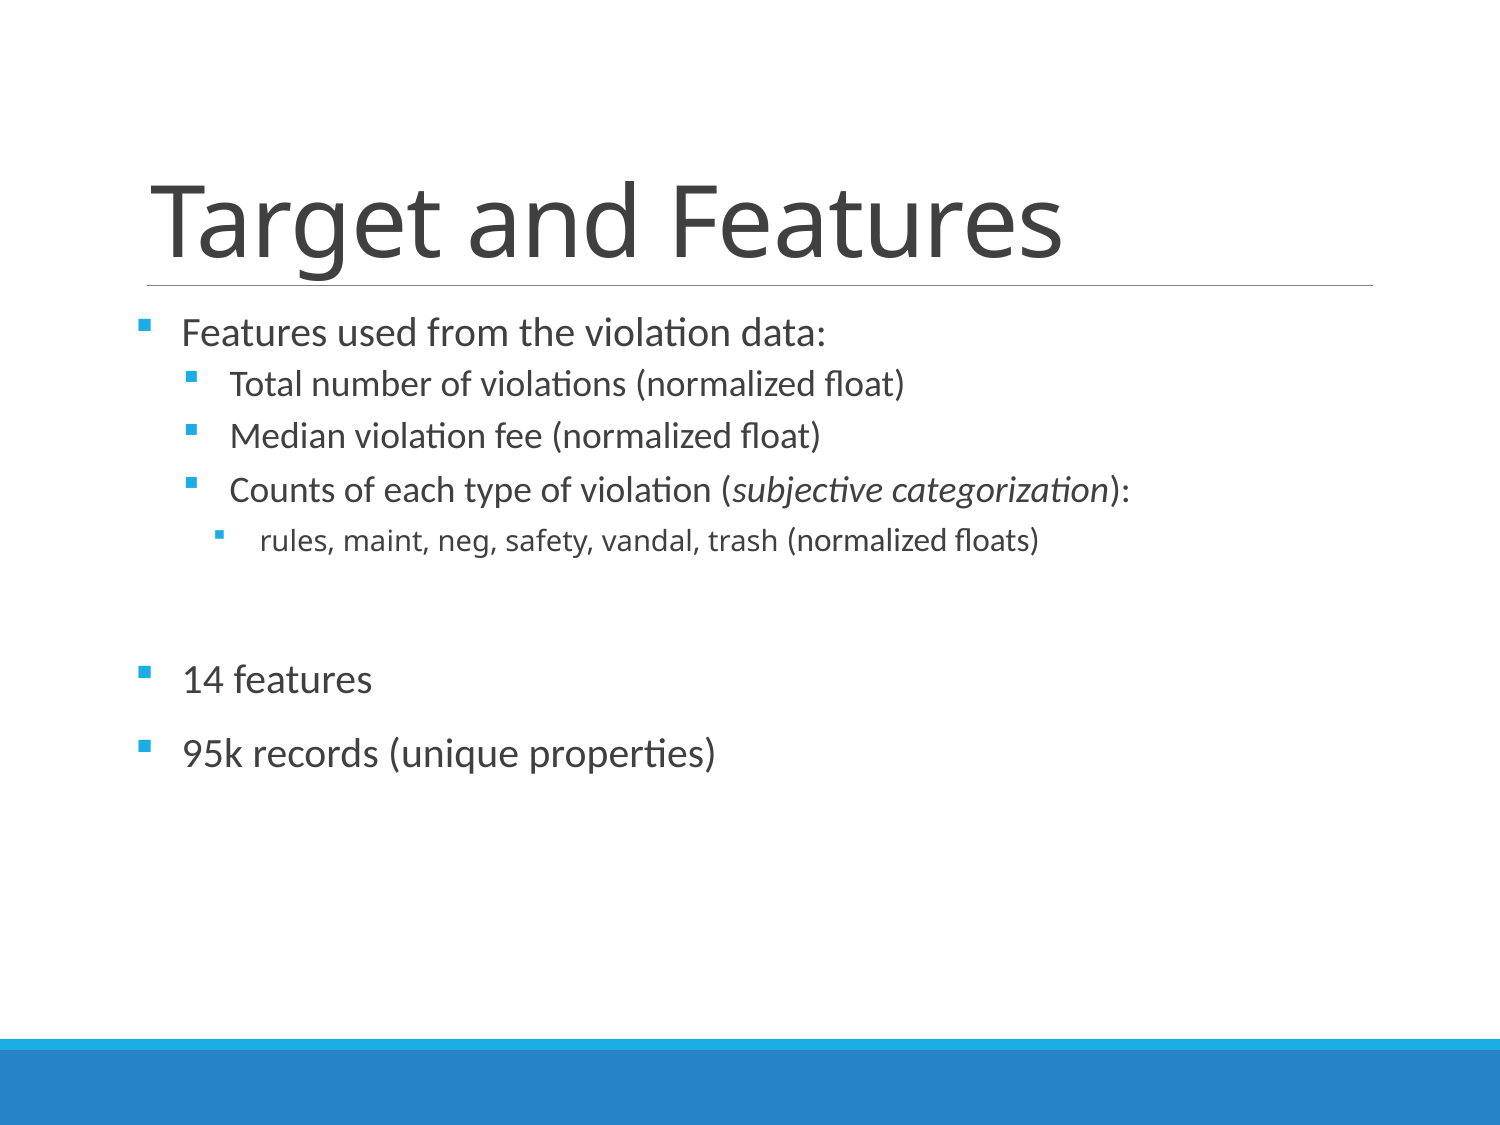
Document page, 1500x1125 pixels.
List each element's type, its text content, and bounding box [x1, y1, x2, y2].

list Features used from the violation data: Total number of violations (normalized float) Median violation fee (normalized float) Counts of each type of violation (subjective categorization): rules, maint, neg, safety, vandal, trash (normalized floats) 14 features 95k records (unique properties) [135, 302, 1373, 963]
title Target and Features [135, 47, 1373, 285]
